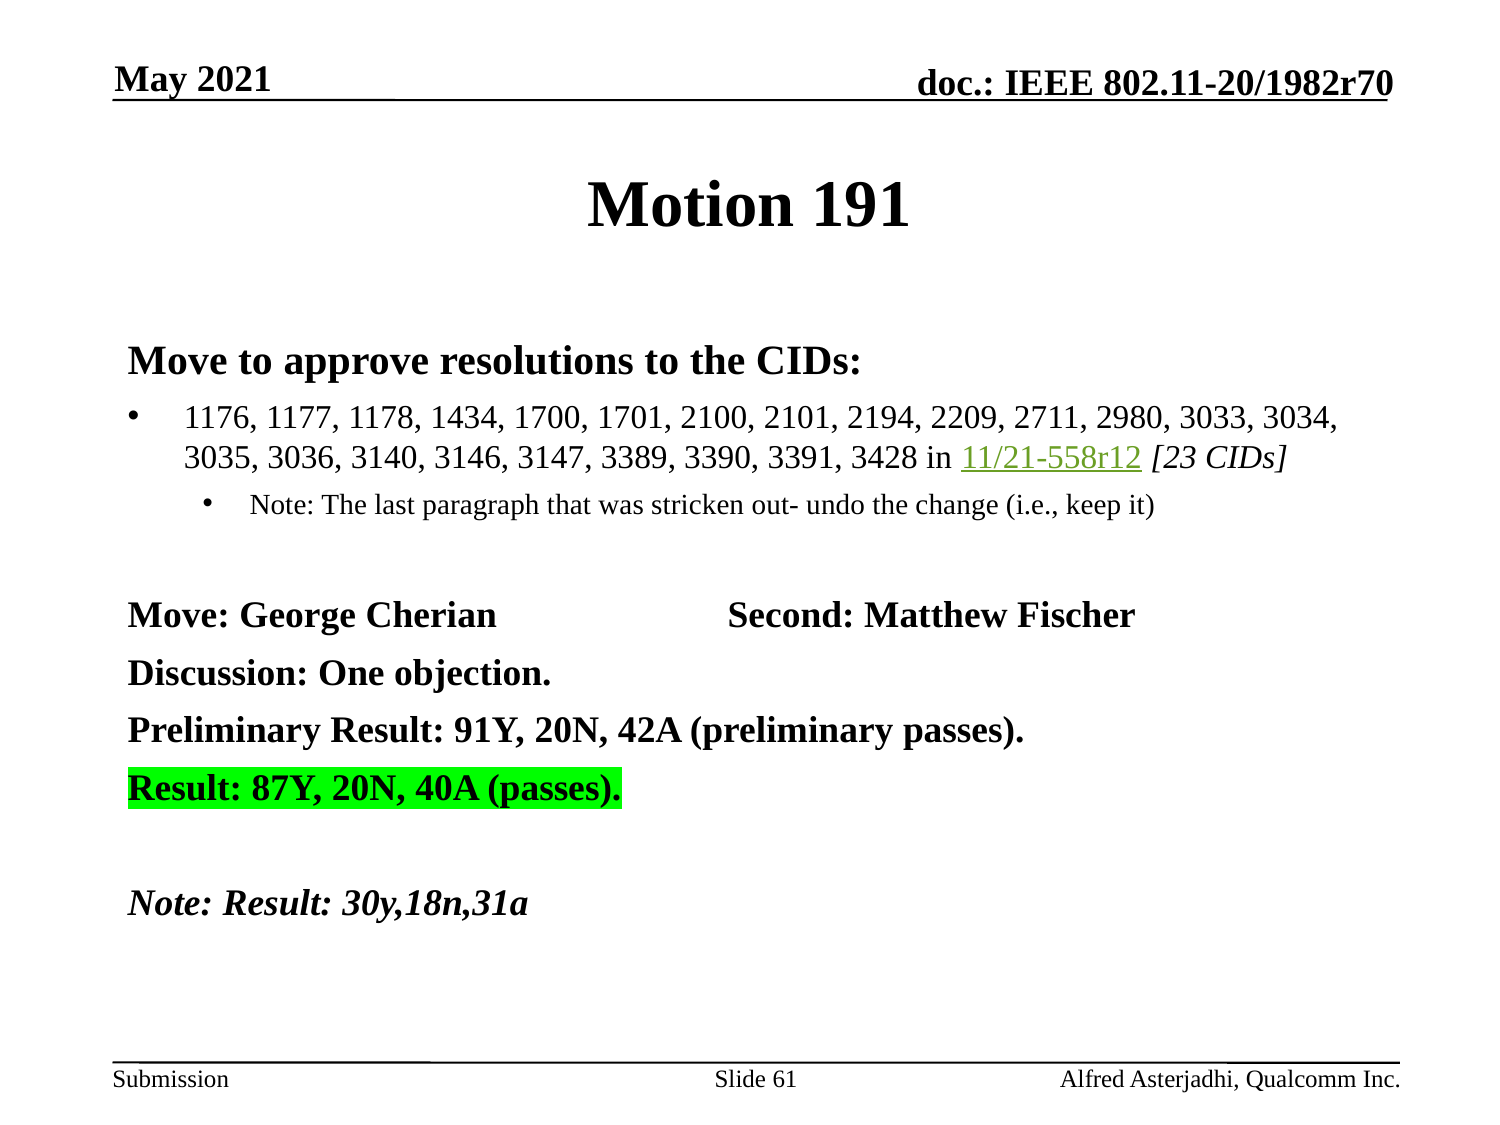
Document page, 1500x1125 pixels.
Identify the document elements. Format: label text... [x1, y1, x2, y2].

footer Alfred Asterjadhi, Qualcomm Inc. [878, 1061, 1402, 1093]
list Move to approve resolutions to the CIDs: 1176, 1177, 1178, 1434, 1700, 1701, 2100, 2101, 2194, 2209, 2711, 2980, 3033, 3034, 3035, 3036, 3140, 3146, 3147, 3389, 3390, 3391, 3428 in 11/21-558r12 [23 CIDs] Note: The last paragraph that was stricken out- undo the change (i.e., keep it) Move: George Cherian Second: Matthew Fischer Discussion: One objection. Preliminary Result: 91Y, 20N, 42A (preliminary passes). Result: 87Y, 20N, 40A (passes). Note: Result: 30y,18n,31a [112, 324, 1388, 1000]
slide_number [114, 54, 423, 100]
slide_number Slide 61 [712, 1061, 800, 1123]
title Motion 191 [112, 112, 1388, 288]
